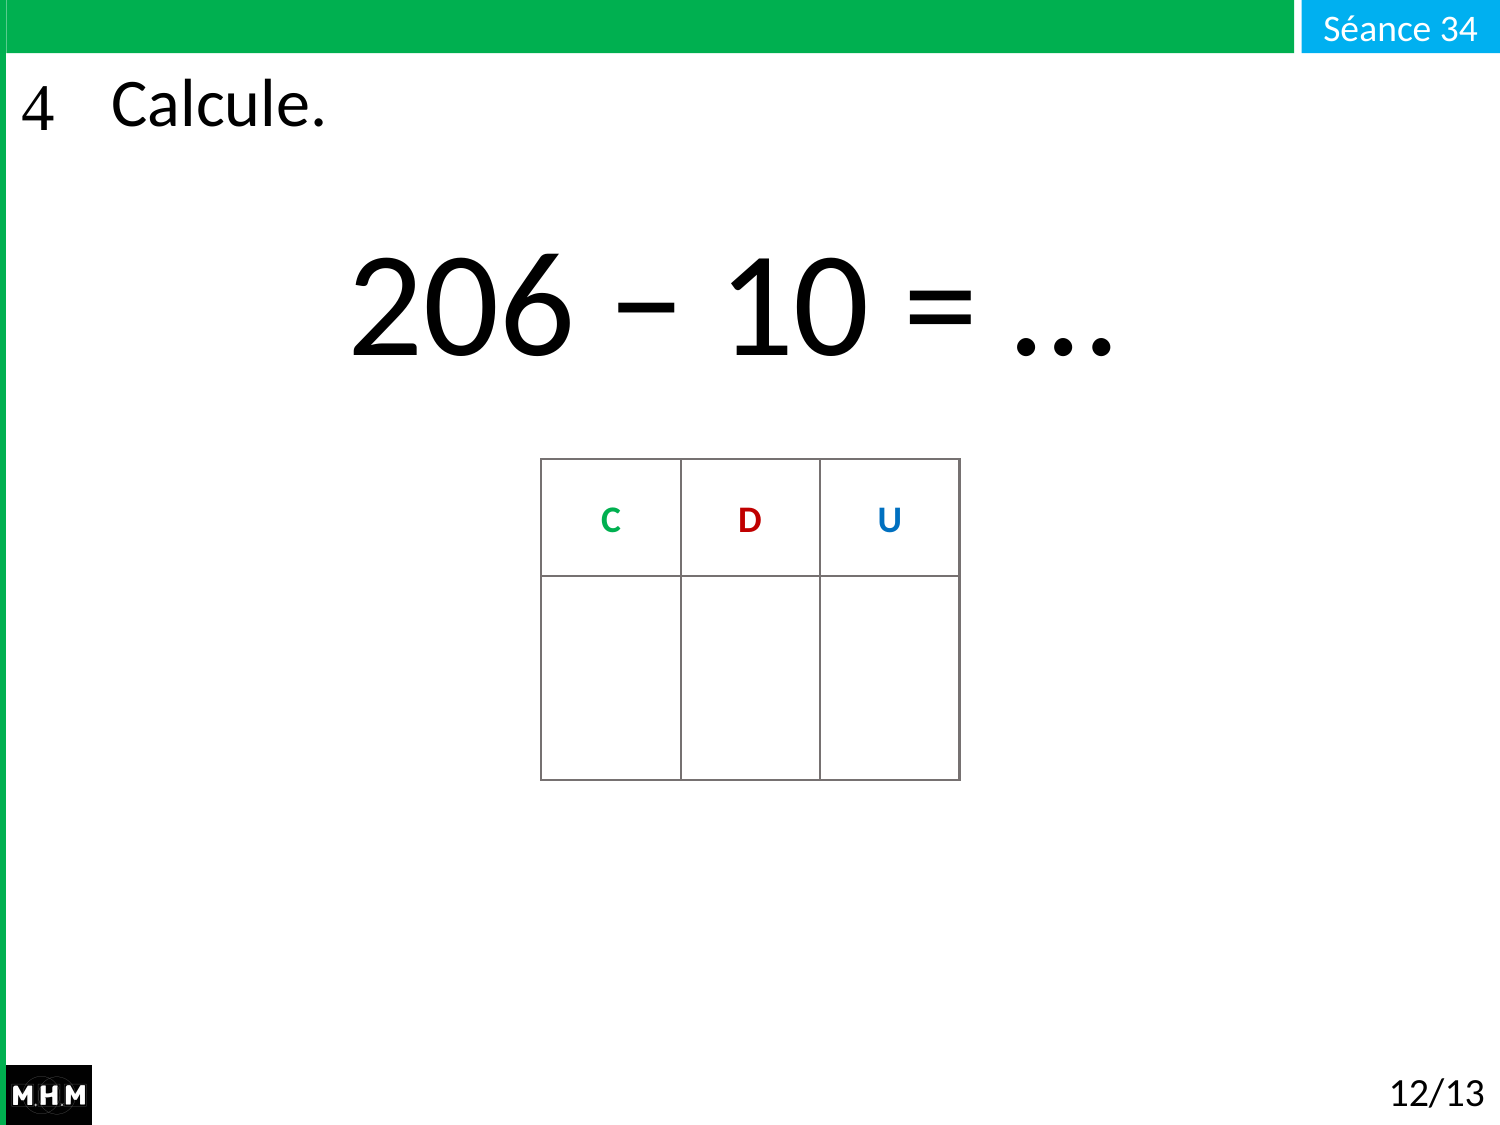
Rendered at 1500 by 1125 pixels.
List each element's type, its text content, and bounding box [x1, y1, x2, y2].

title Calcule. [96, 60, 1391, 150]
picture [6, 1065, 92, 1125]
text_box 206 − 10 = … [333, 197, 1202, 393]
list 12/13 [1373, 1064, 1500, 1125]
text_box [541, 459, 960, 780]
